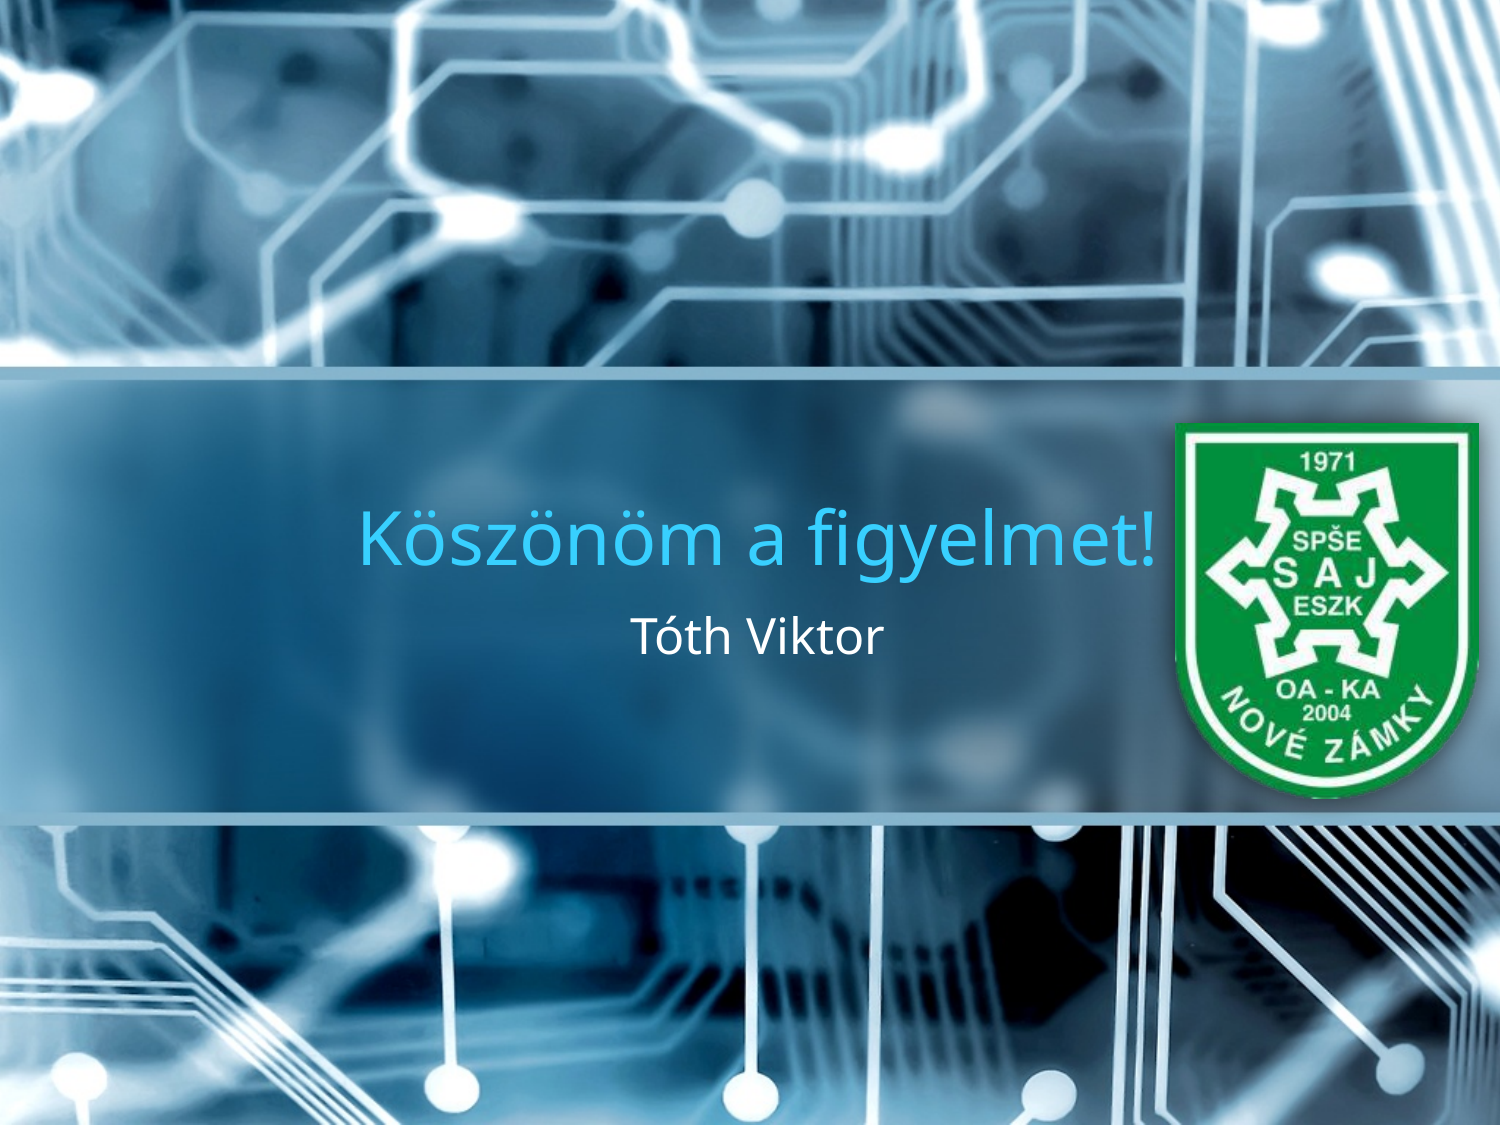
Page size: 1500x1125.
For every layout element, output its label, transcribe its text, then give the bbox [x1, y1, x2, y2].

picture [0, 0, 1500, 1125]
subtitle Tóth Viktor [89, 596, 1152, 710]
title Köszönöm a figyelmet! [89, 478, 1152, 594]
